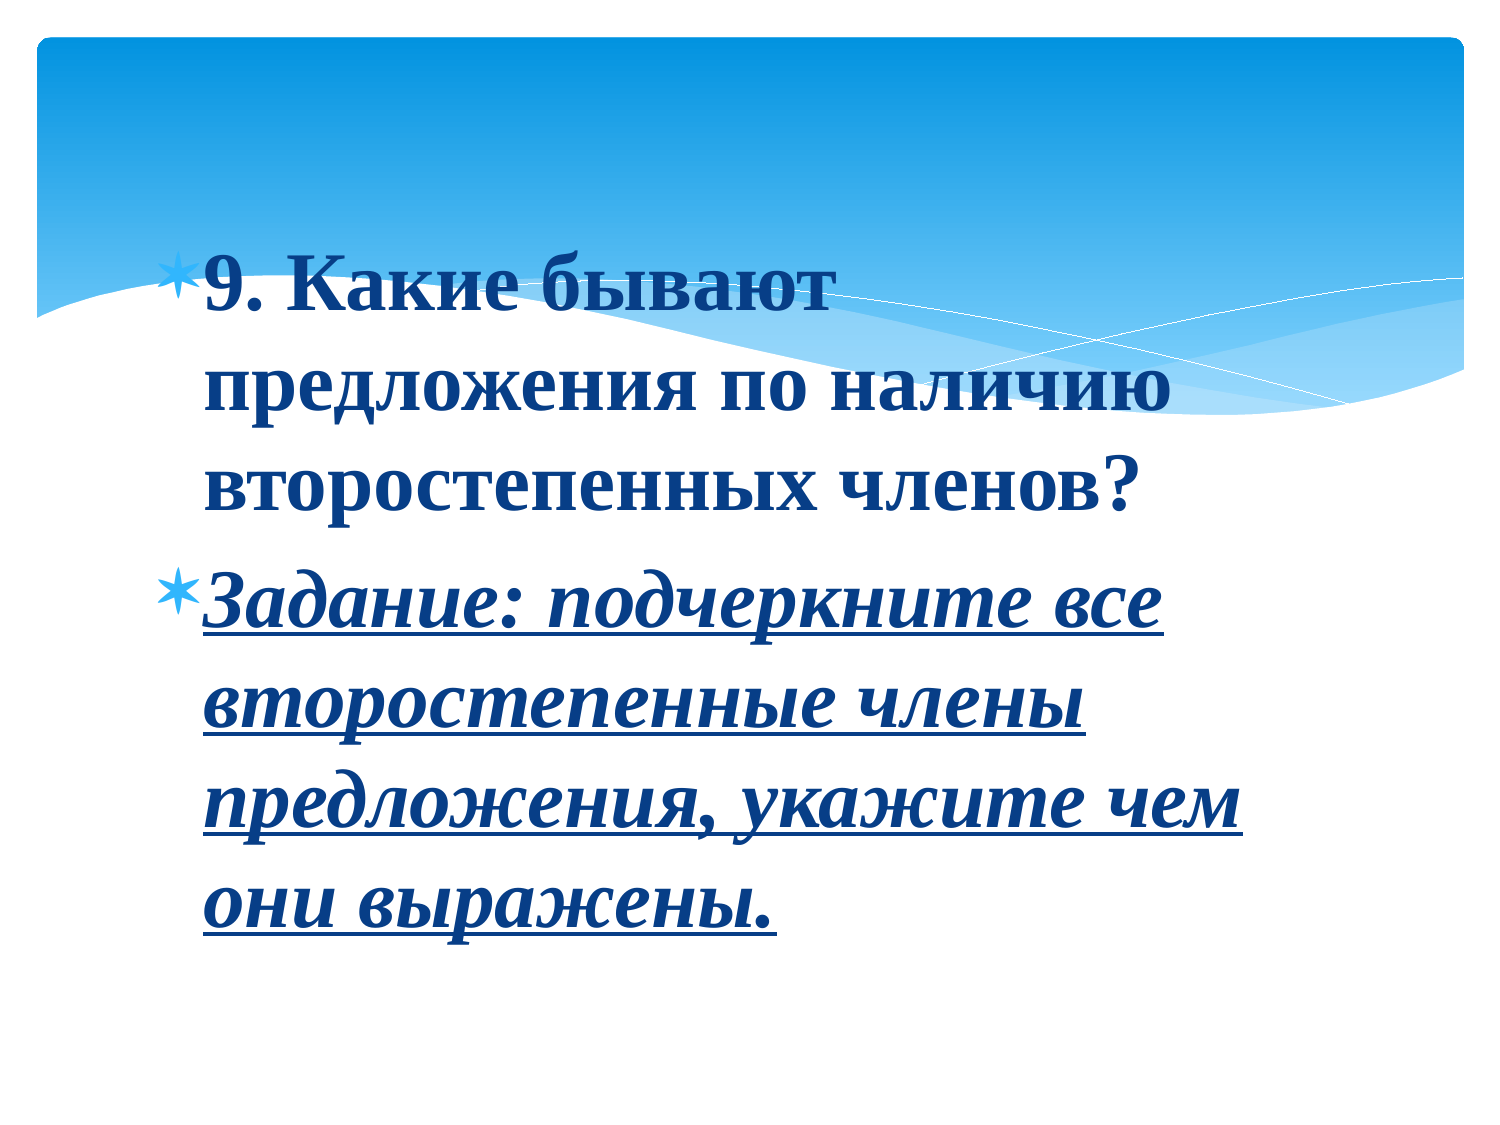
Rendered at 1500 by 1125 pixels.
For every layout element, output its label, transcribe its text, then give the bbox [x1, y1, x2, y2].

list 9. Какие бывают предложения по наличию второстепенных членов? Задание: подчеркните все второстепенные члены предложения, укажите чем они выражены. [143, 219, 1359, 1005]
